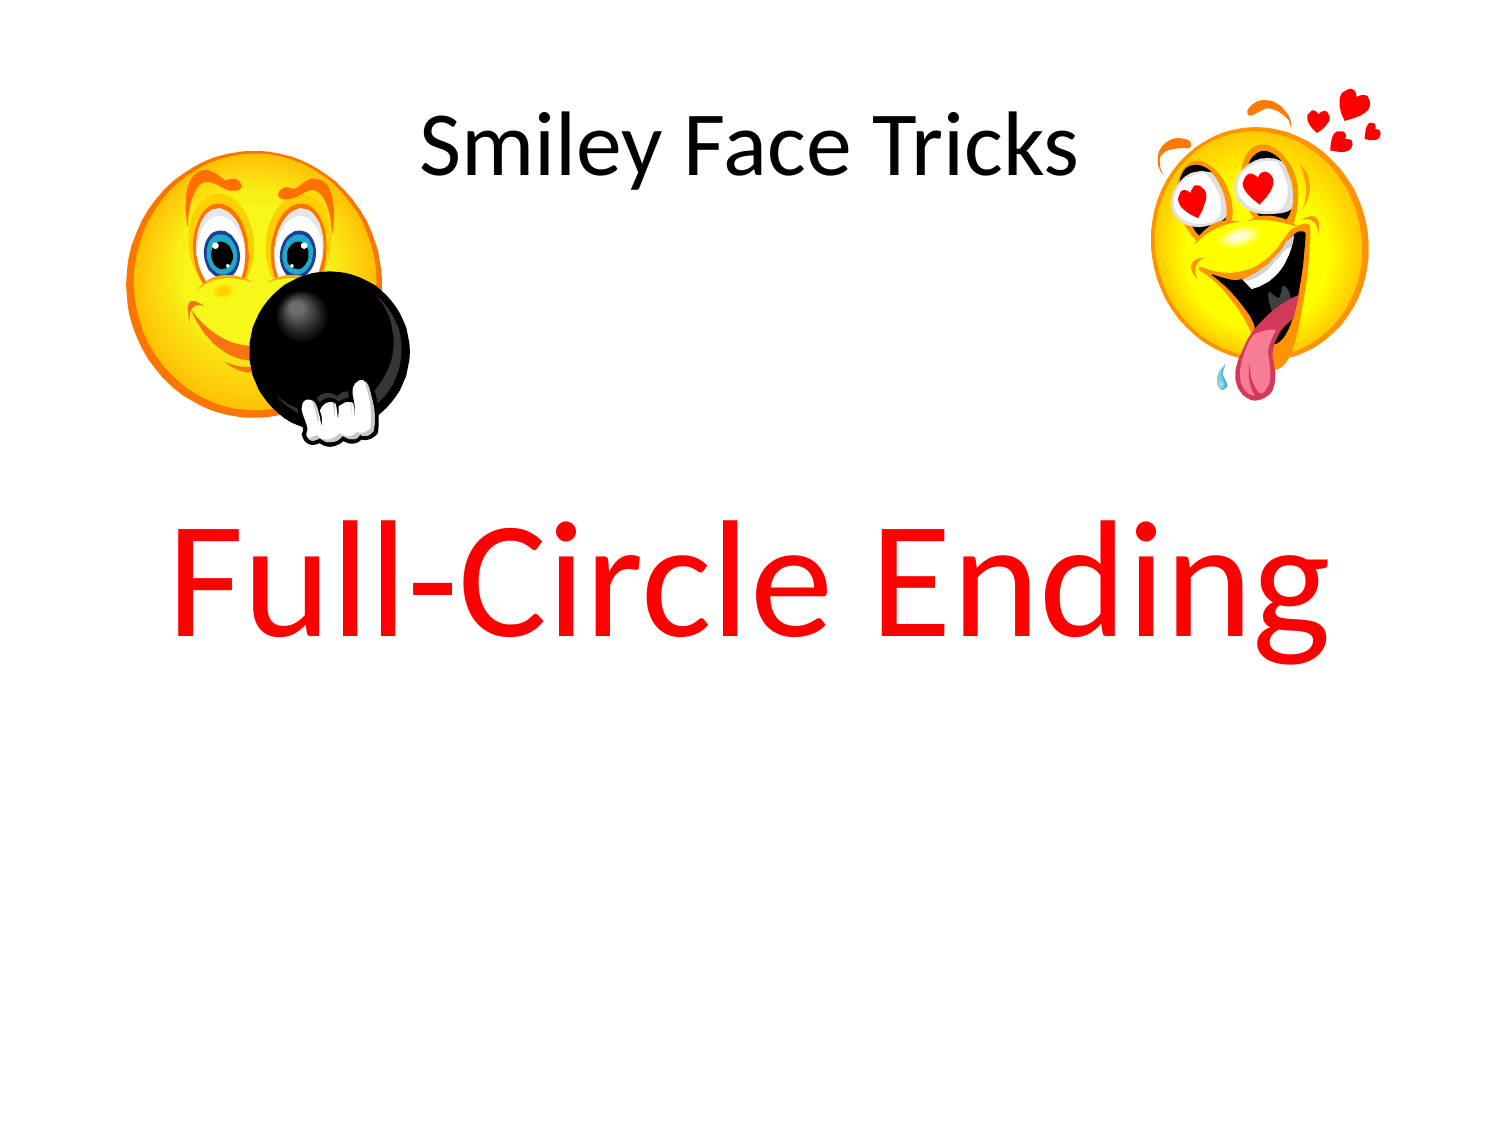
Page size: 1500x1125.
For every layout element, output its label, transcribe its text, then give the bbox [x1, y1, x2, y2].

picture [1149, 87, 1382, 402]
list Full-Circle Ending [75, 462, 1425, 1005]
title Smiley Face Tricks [75, 45, 1425, 233]
picture [124, 149, 412, 449]
